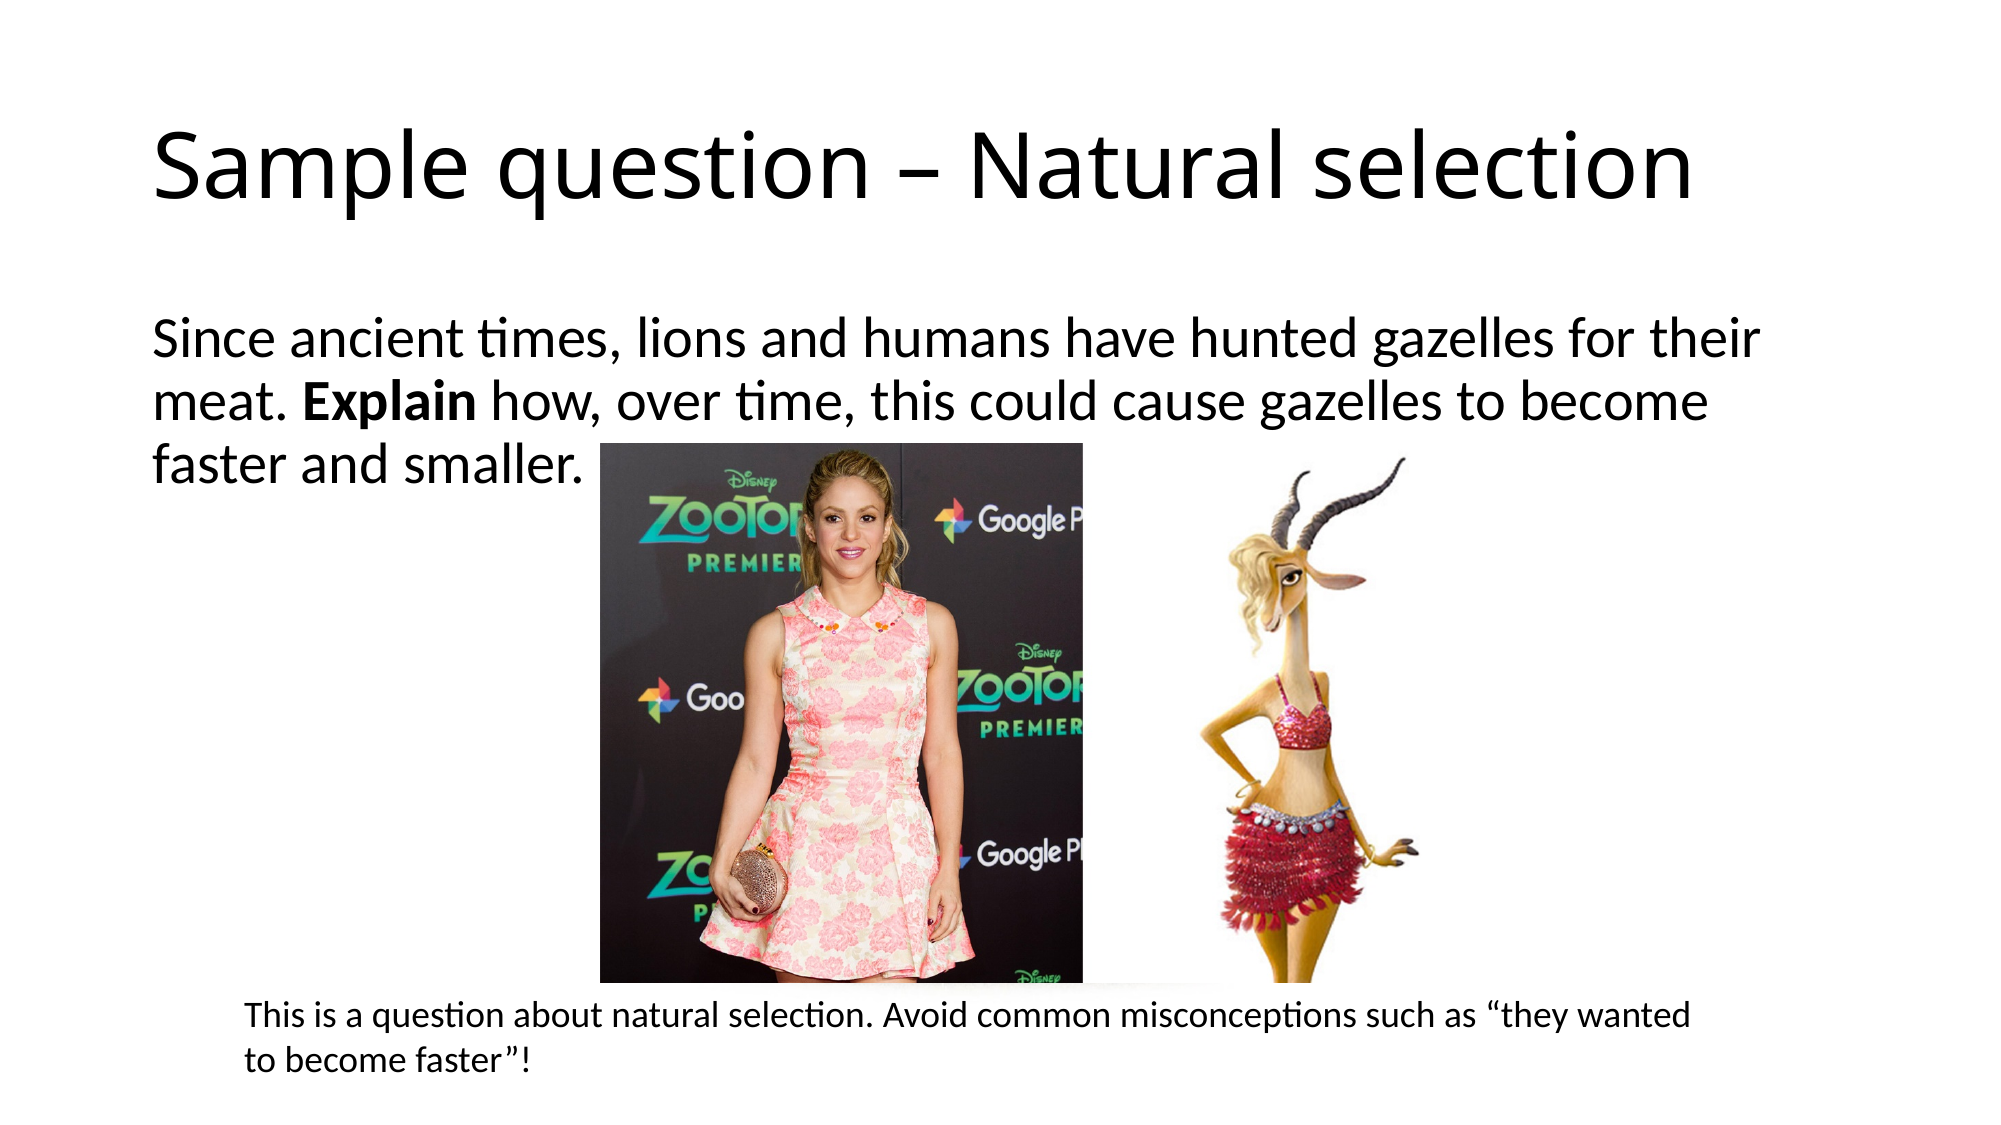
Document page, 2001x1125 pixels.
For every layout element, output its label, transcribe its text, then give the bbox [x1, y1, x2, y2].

title Sample question – Natural selection [137, 59, 1863, 278]
picture [599, 443, 1558, 1014]
list Since ancient times, lions and humans have hunted gazelles for their meat. Explain how, over time, this could cause gazelles to become faster and smaller. [137, 299, 1863, 756]
text_box This is a question about natural selection. Avoid common misconceptions such as “they wanted to become faster”! [229, 982, 1724, 1088]
